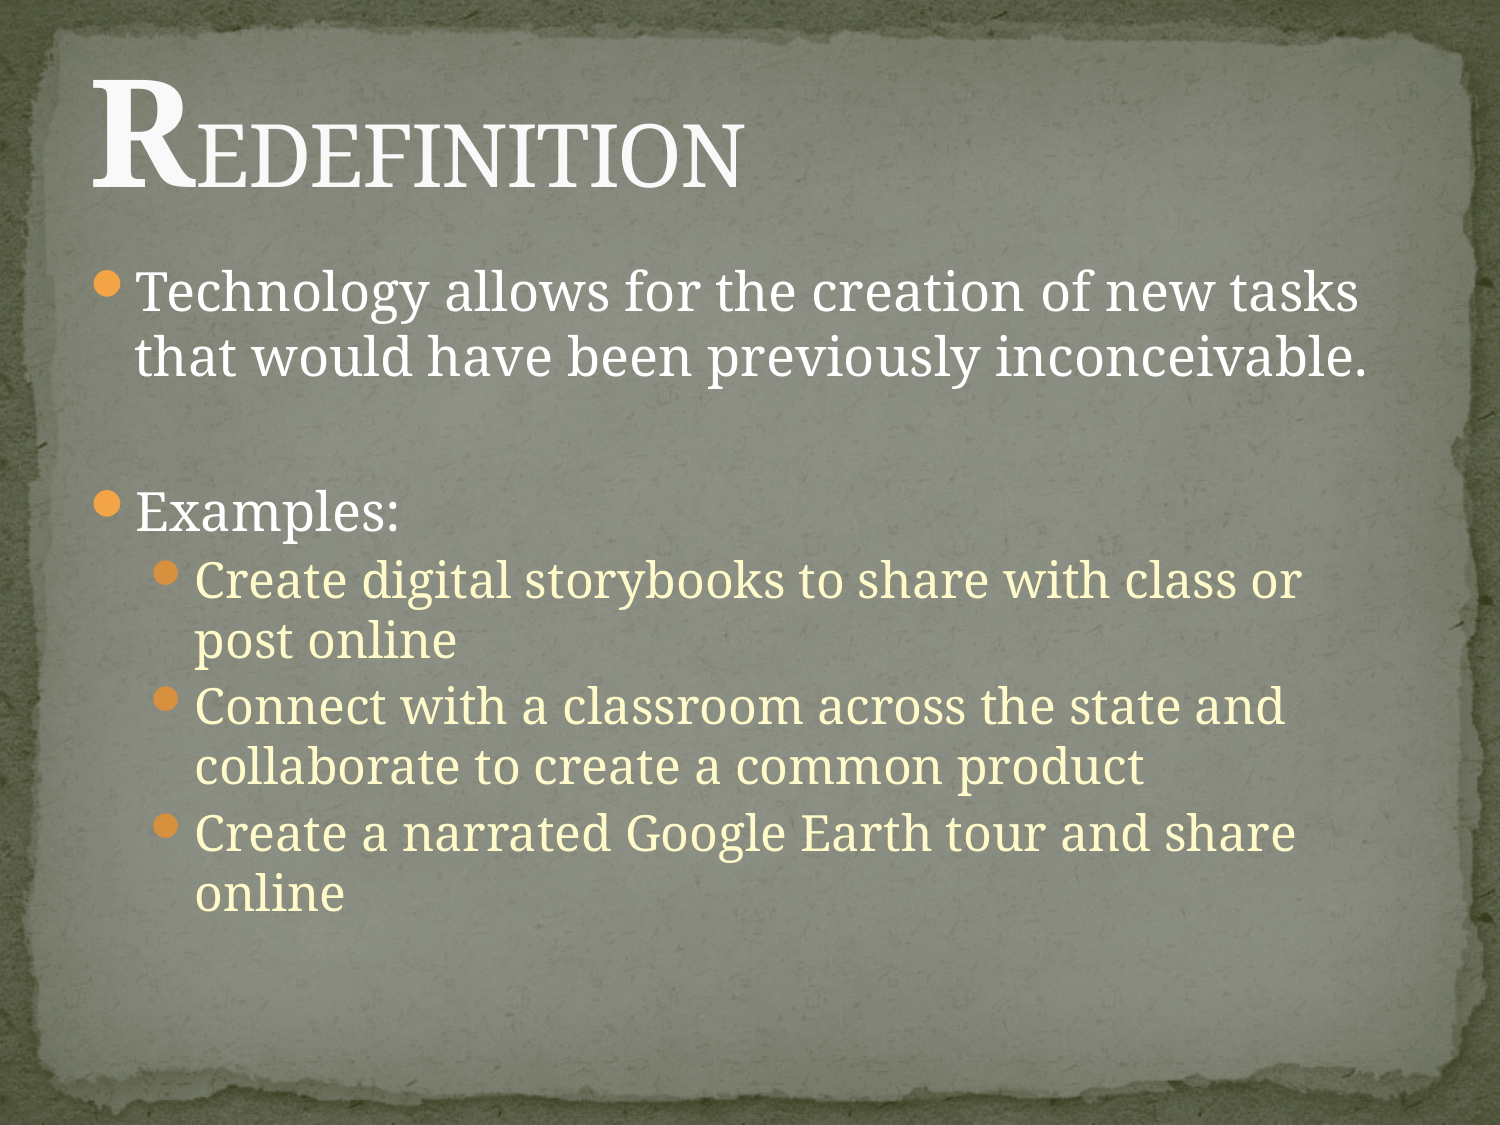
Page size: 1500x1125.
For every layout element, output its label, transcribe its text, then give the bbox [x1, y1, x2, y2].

title REDEFINITION [74, 24, 1425, 225]
list Technology allows for the creation of new tasks that would have been previously inconceivable. Examples: Create digital storybooks to share with class or post online Connect with a classroom across the state and collaborate to create a common product Create a narrated Google Earth tour and share online [75, 249, 1425, 1000]
